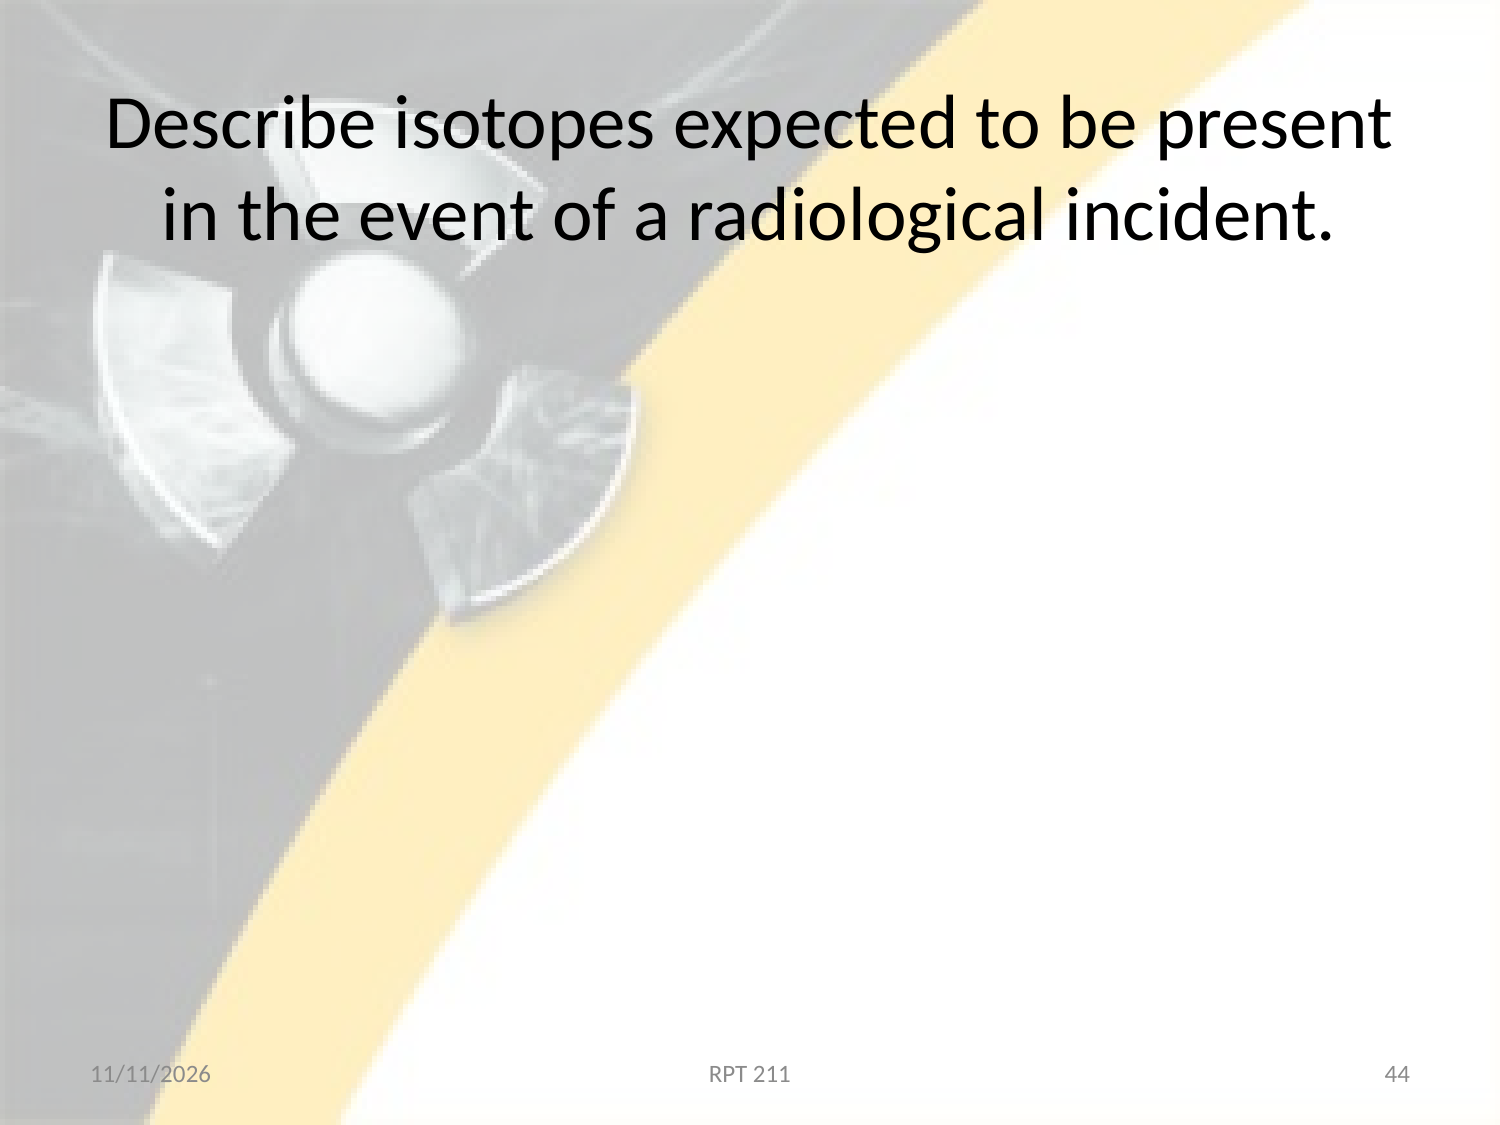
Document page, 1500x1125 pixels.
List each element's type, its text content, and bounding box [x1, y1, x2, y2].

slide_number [75, 1042, 425, 1103]
title Describe isotopes expected to be present in the event of a radiological incident. [75, 45, 1425, 375]
footer RPT 211 [512, 1042, 988, 1103]
slide_number 44 [1074, 1042, 1425, 1103]
